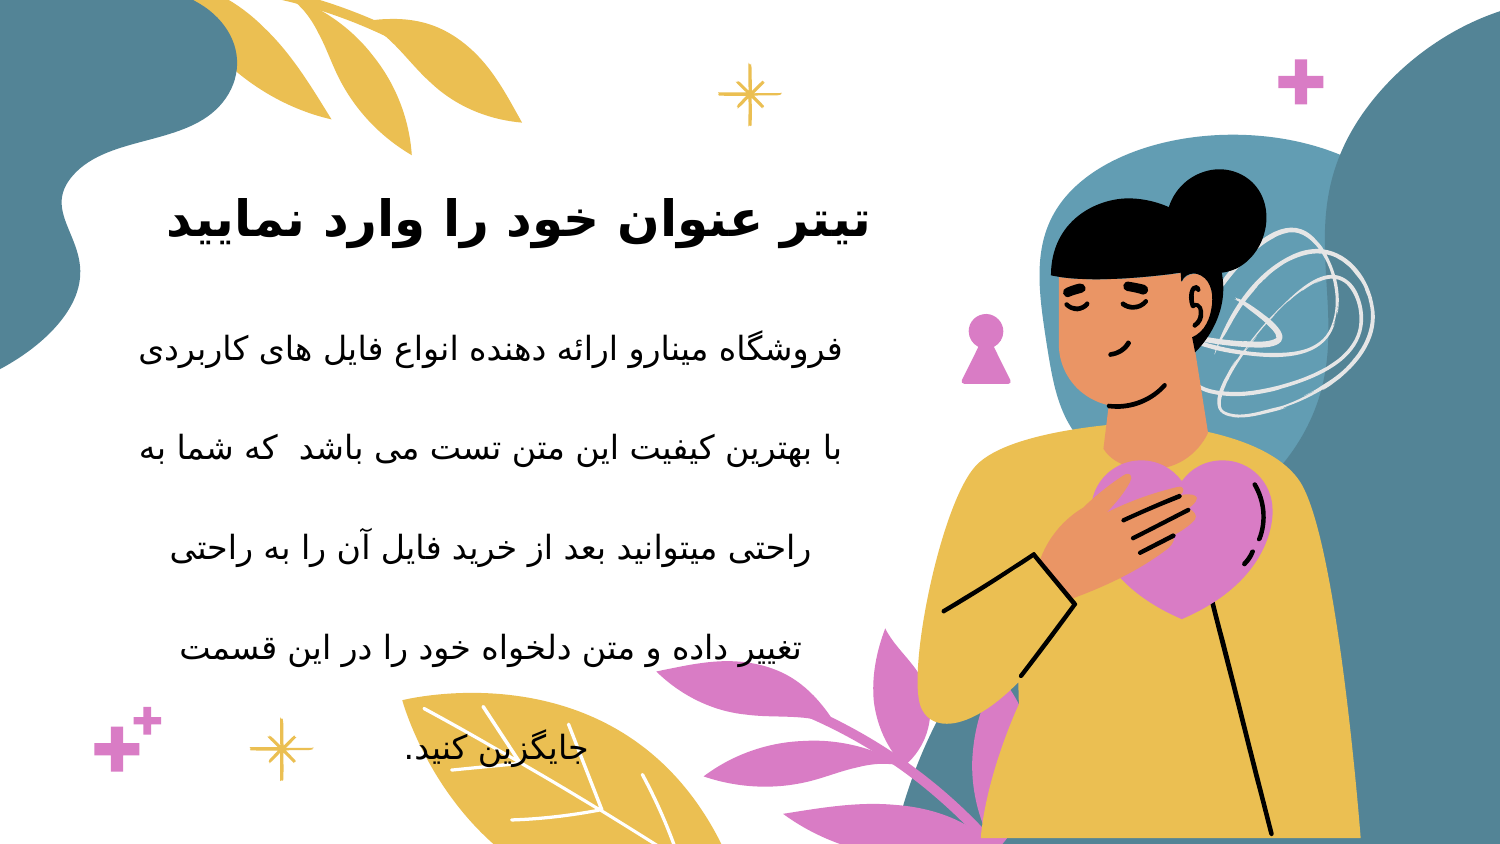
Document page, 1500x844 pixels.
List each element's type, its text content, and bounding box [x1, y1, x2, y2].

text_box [411, 624, 733, 844]
text_box فروشگاه مینارو ارائه دهنده انواع فایل های کاربردی با بهترین کیفیت این متن تست می باشد که شما به راحتی میتوانید بعد از خرید فایل آن را به راحتی تغییر داده و متن دلخواه خود را در این قسمت جایگزین کنید. [121, 259, 861, 774]
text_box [907, 169, 1361, 839]
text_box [738, 526, 905, 844]
text_box تیتر عنوان خود را وارد نمایید [114, 178, 902, 254]
